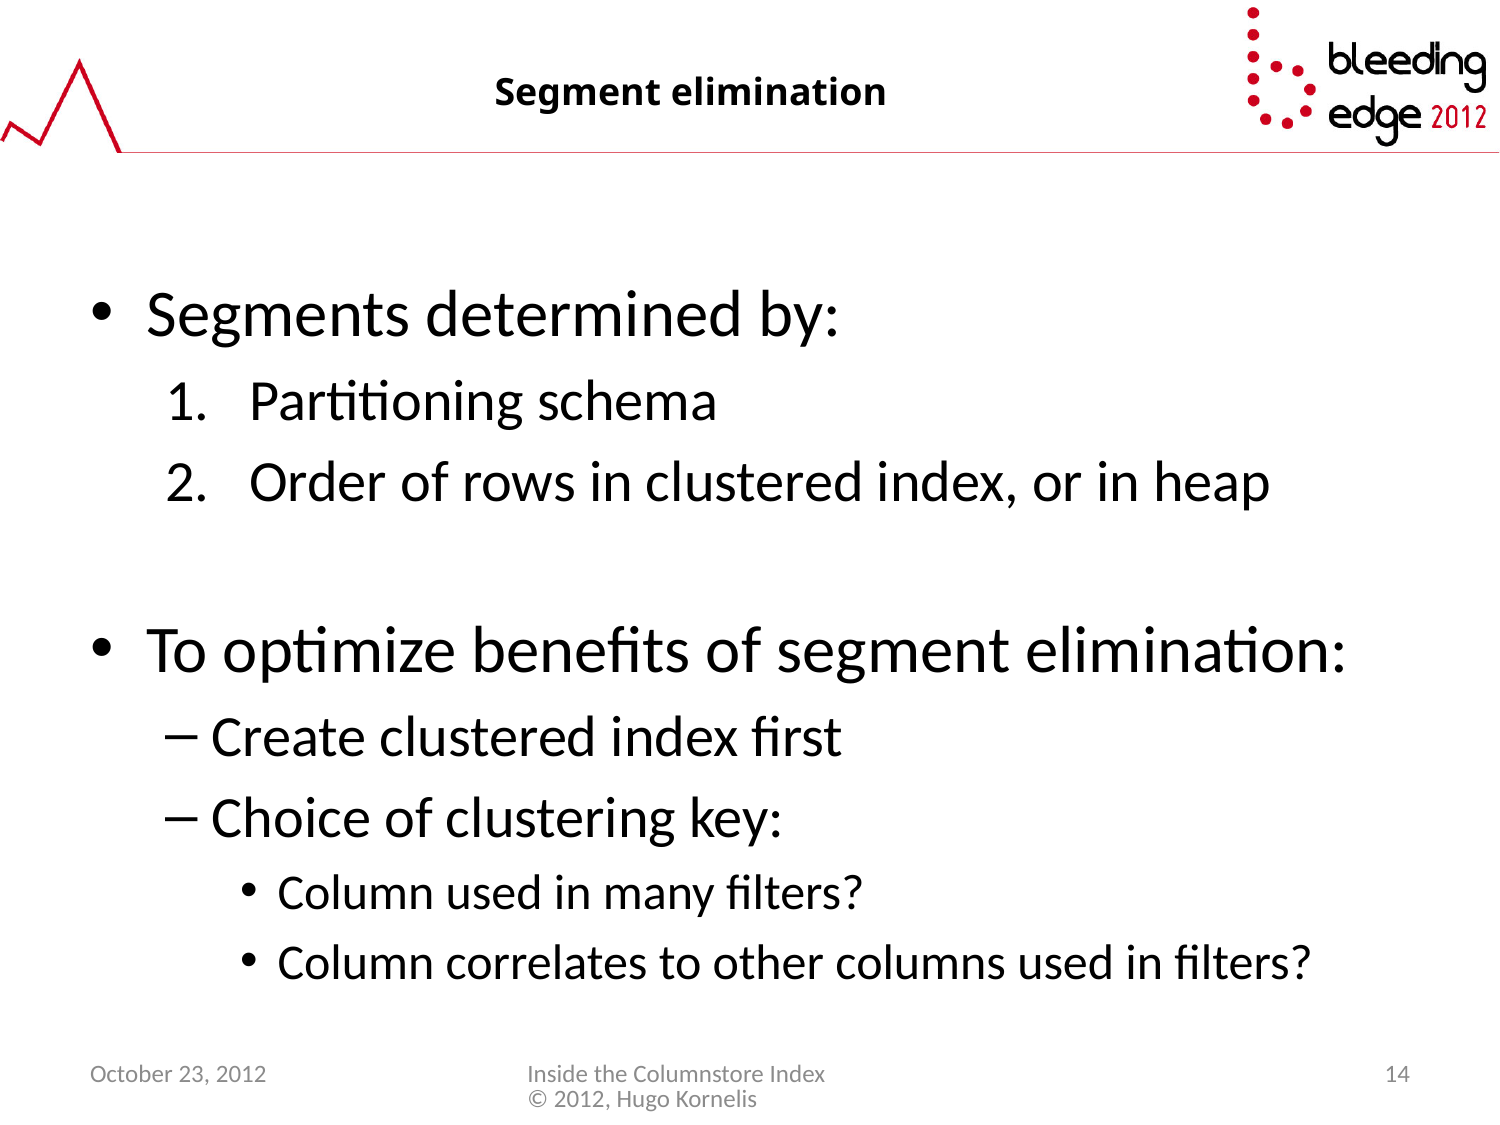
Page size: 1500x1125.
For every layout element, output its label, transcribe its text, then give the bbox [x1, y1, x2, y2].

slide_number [75, 1042, 425, 1103]
title Segment elimination [162, 60, 1220, 122]
footer Inside the Columnstore Index © 2012, Hugo Kornelis [512, 1042, 988, 1103]
slide_number 14 [1074, 1042, 1425, 1103]
list Segments determined by: Partitioning schema Order of rows in clustered index, or in heap To optimize benefits of segment elimination: Create clustered index first Choice of clustering key: Column used in many filters? Column correlates to other columns used in filters? [75, 262, 1425, 1005]
picture [0, 1, 1500, 153]
